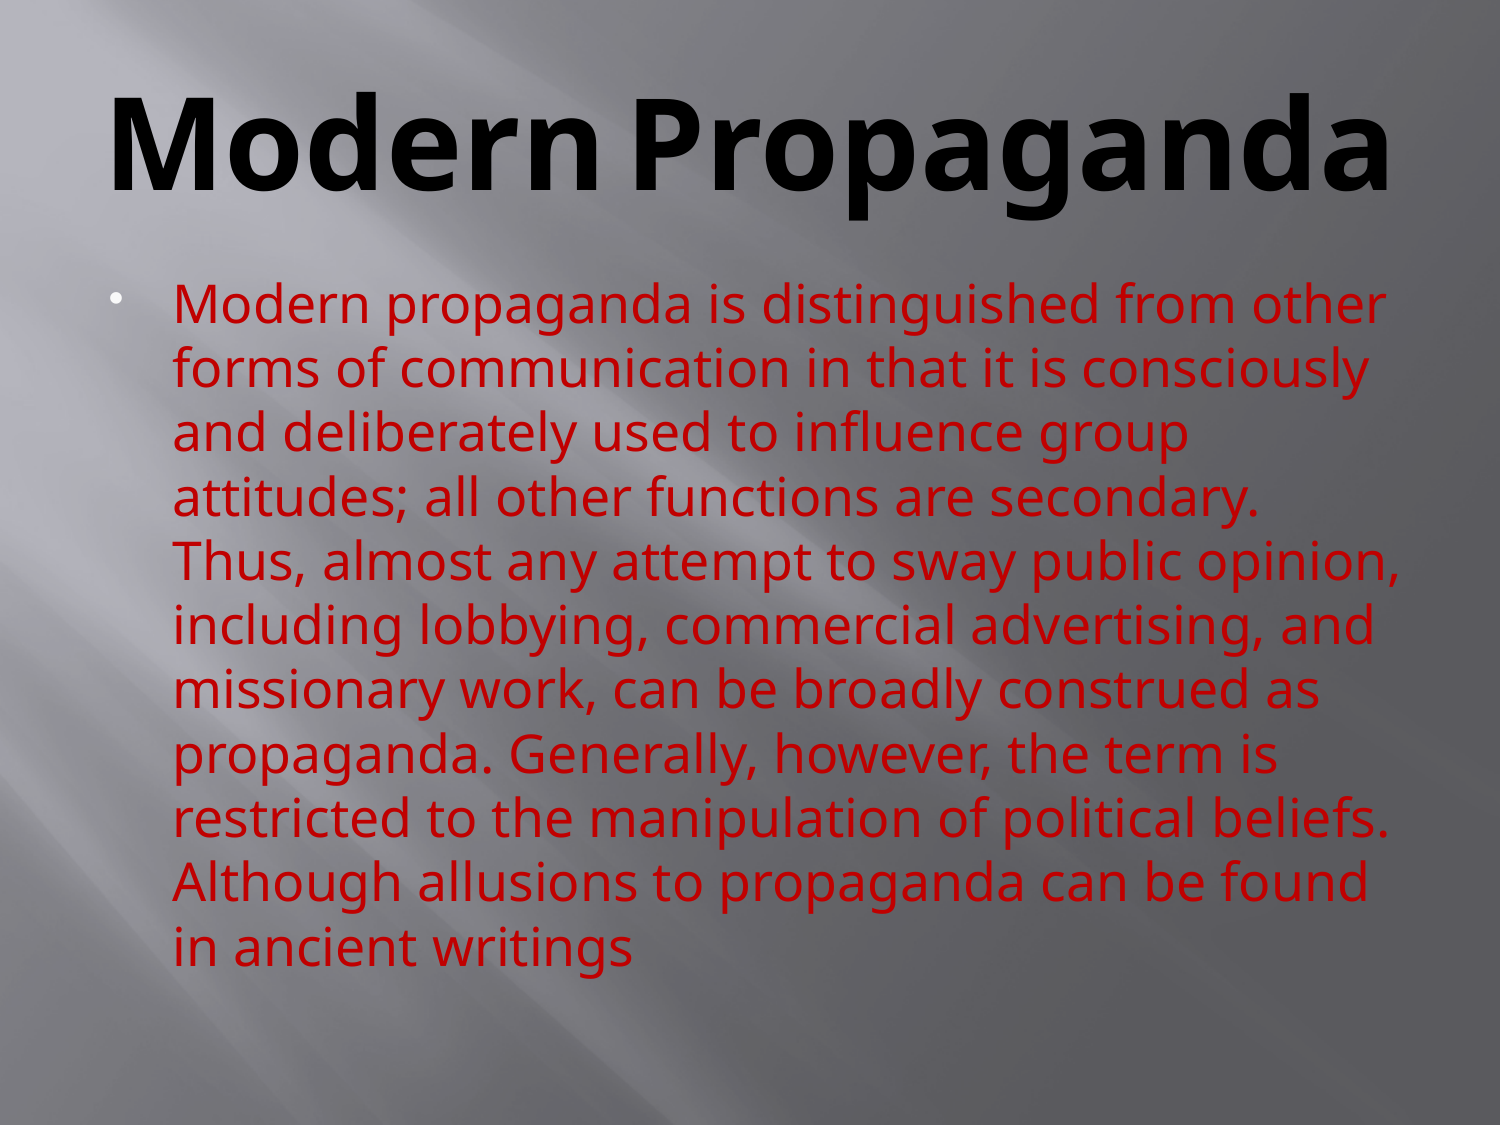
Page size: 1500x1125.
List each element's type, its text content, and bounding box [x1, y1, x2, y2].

title Modern Propaganda [75, 45, 1425, 233]
list Modern propaganda is distinguished from other forms of communication in that it is consciously and deliberately used to influence group attitudes; all other functions are secondary. Thus, almost any attempt to sway public opinion, including lobbying, commercial advertising, and missionary work, can be broadly construed as propaganda. Generally, however, the term is restricted to the manipulation of political beliefs. Although allusions to propaganda can be found in ancient writings [75, 262, 1425, 1035]
